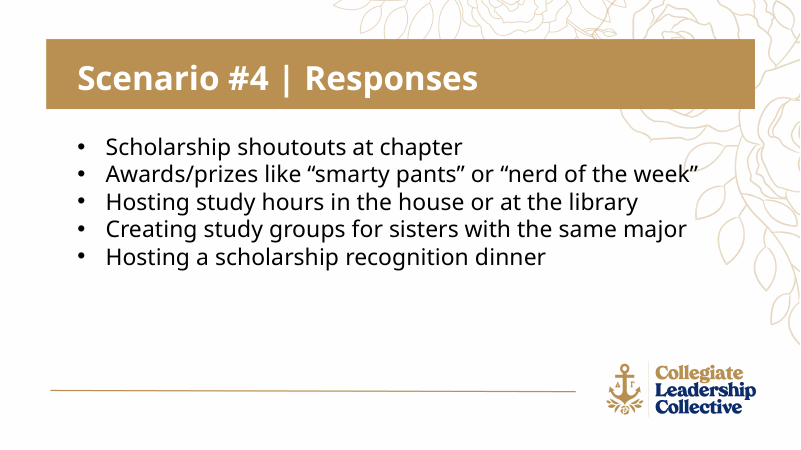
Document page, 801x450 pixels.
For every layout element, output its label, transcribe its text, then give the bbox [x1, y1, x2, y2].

list Scholarship shoutouts at chapter Awards/prizes like “smarty pants” or “nerd of the week” Hosting study hours in the house or at the library Creating study groups for sisters with the same major Hosting a scholarship recognition dinner [62, 125, 738, 350]
picture [0, 0, 801, 450]
list Scenario #4 | Responses [62, 50, 738, 100]
